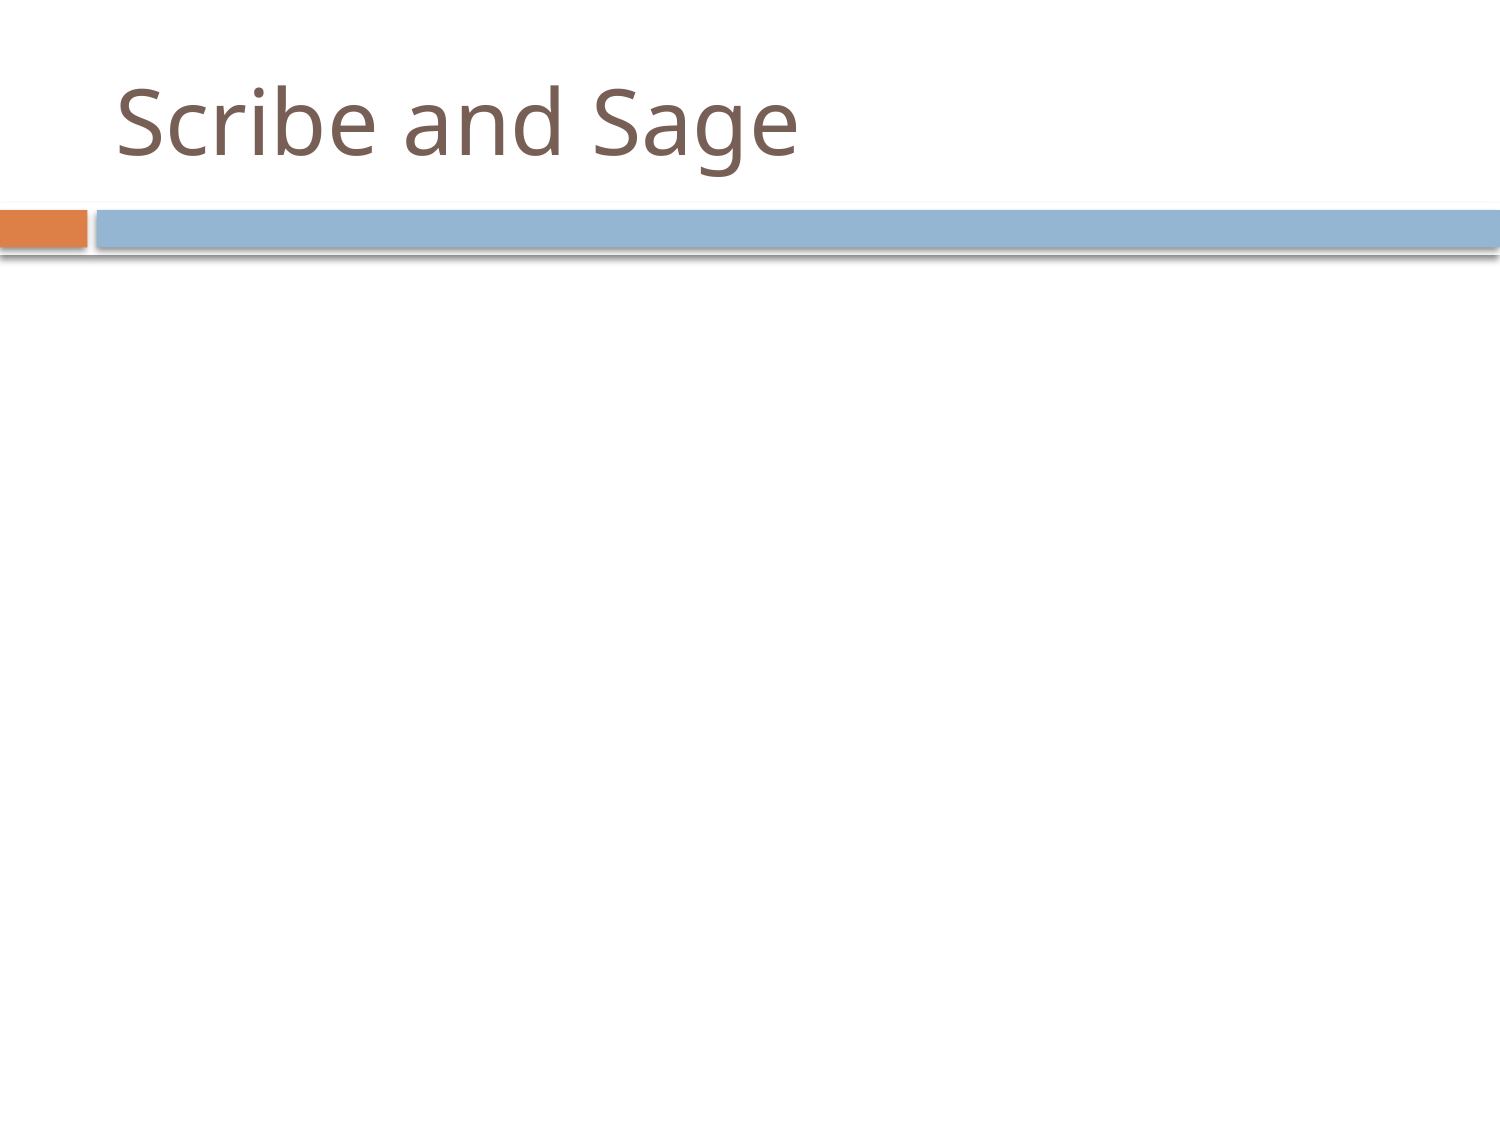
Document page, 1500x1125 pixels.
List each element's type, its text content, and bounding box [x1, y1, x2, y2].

title Scribe and Sage [100, 37, 1438, 200]
